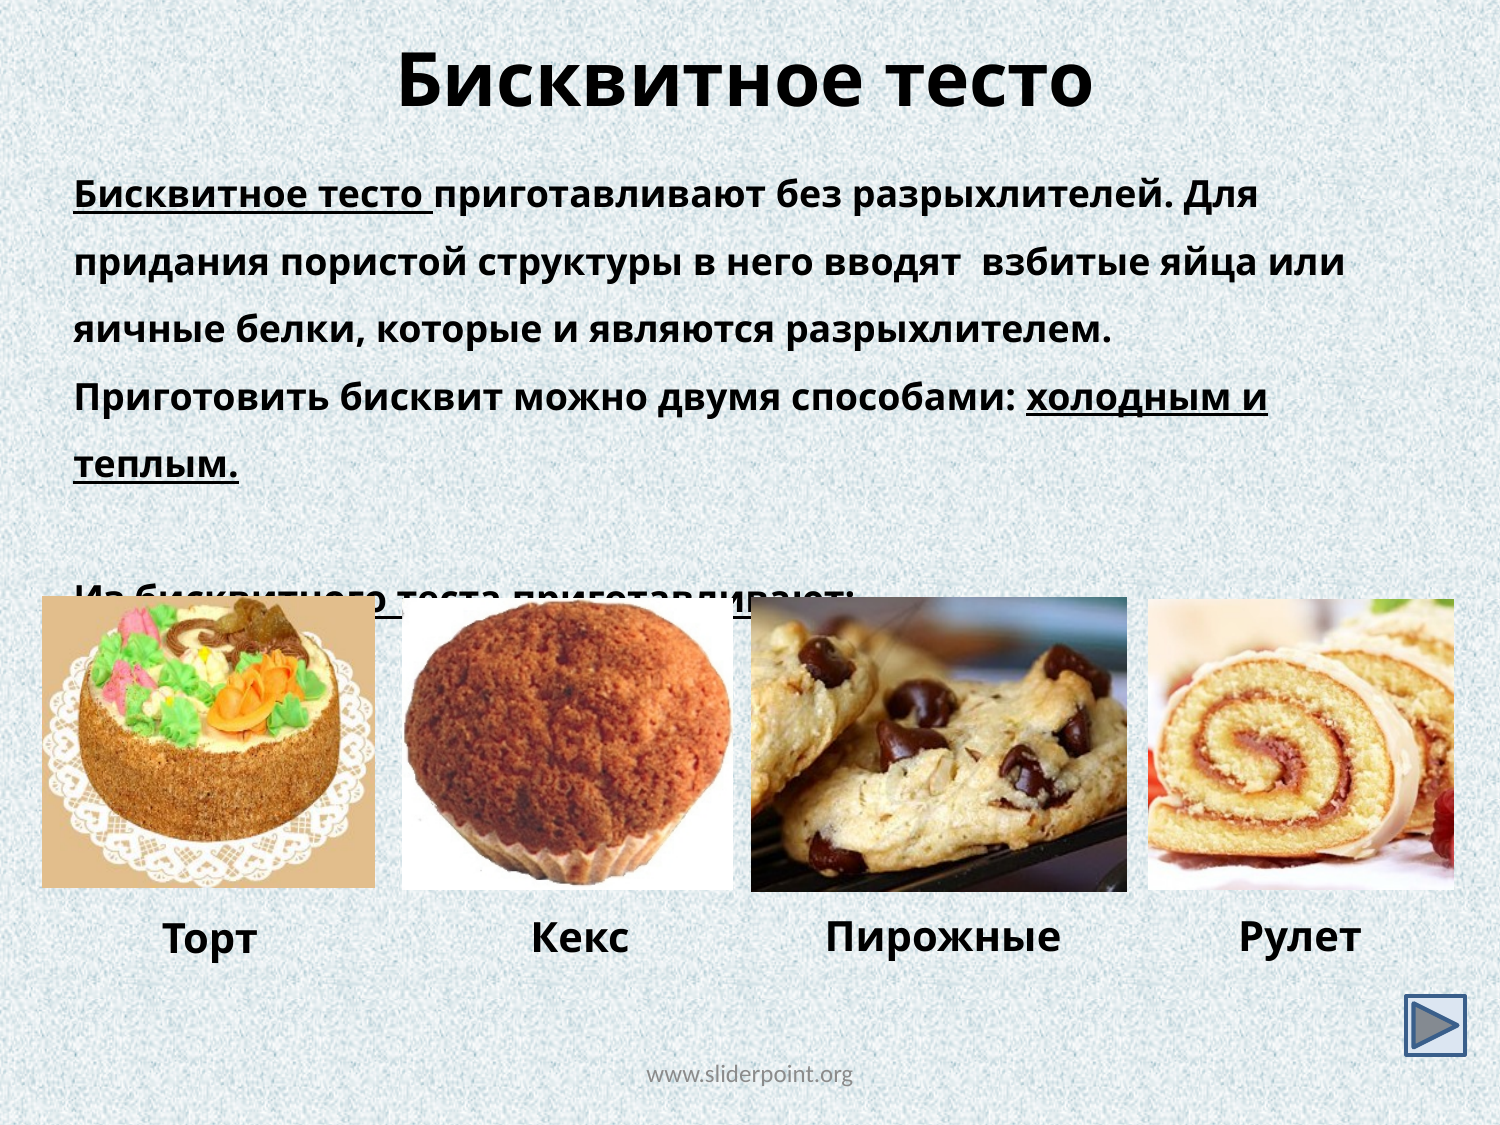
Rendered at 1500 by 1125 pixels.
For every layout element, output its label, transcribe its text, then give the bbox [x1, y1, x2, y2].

text_box Кекс [515, 903, 645, 969]
picture [0, 0, 1500, 1125]
text_box Пирожные [809, 902, 1088, 968]
footer www.sliderpoint.org [512, 1042, 988, 1103]
text_box Бисквитное тесто приготавливают без разрыхлителей. Для придания пористой структуры в него вводят взбитые яйца или яичные белки, которые и являются разрыхлителем. Приготовить бисквит можно двумя способами: холодным и теплым. Из бисквитного теста приготавливают: [58, 140, 1442, 628]
text_box Рулет [1223, 902, 1378, 968]
text_box Торт [147, 904, 284, 969]
text_box [1404, 994, 1467, 1057]
title Бисквитное тесто [70, 0, 1421, 153]
